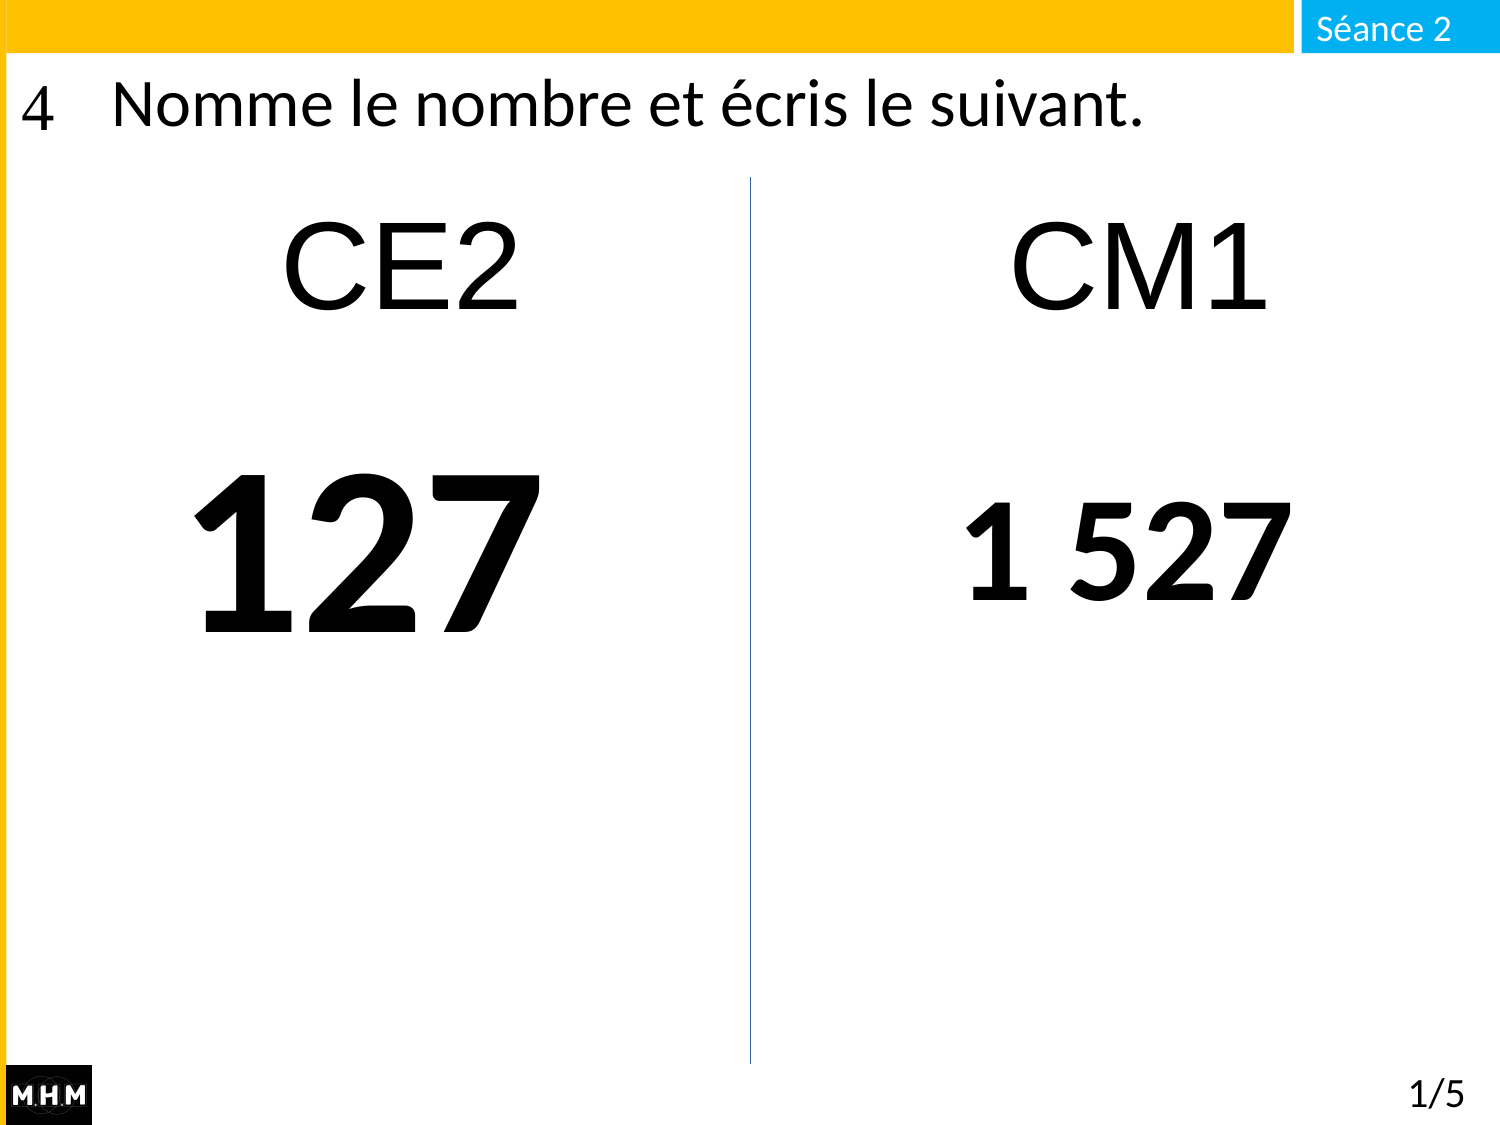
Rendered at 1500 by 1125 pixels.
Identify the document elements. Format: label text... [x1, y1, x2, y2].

text_box 1 527 [922, 442, 1329, 638]
title Nomme le nombre et écris le suivant. [96, 60, 1391, 150]
list 1/5 [1373, 1064, 1500, 1125]
text_box 127 [159, 383, 566, 689]
picture [6, 1065, 92, 1125]
text_box CE2 CM1 [265, 177, 1300, 332]
